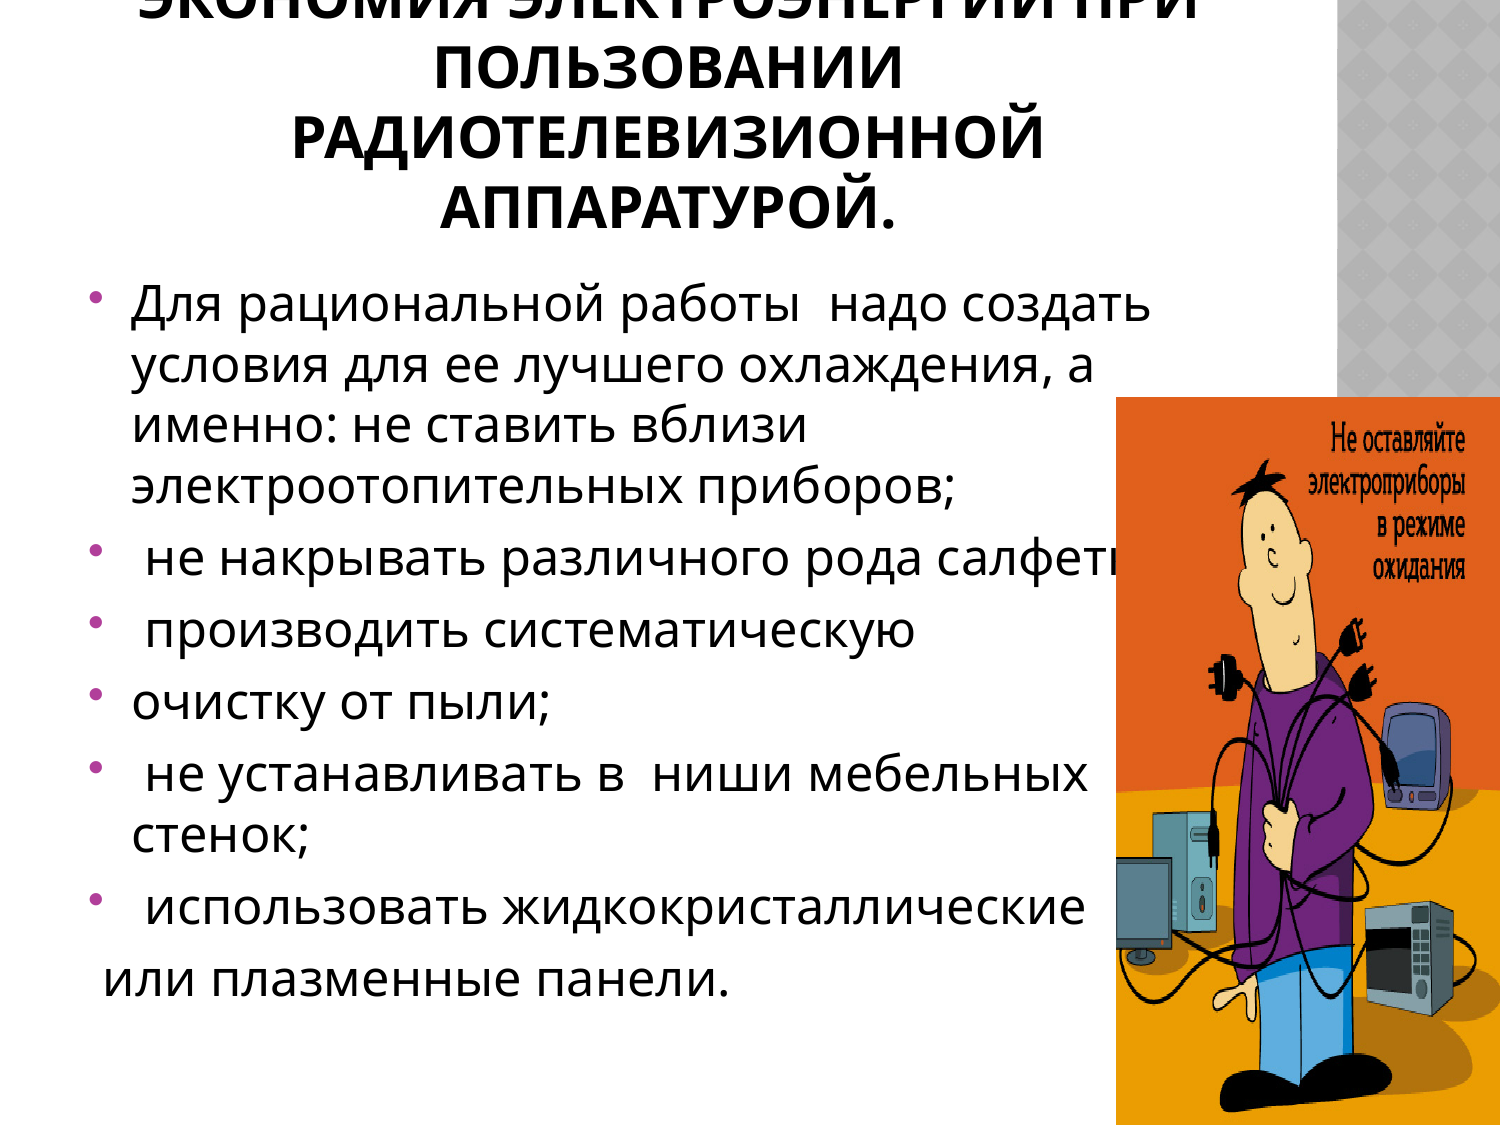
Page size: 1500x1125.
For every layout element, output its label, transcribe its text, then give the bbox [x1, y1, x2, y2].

picture [1115, 396, 1500, 1125]
table_cell 3 [1337, 0, 1500, 396]
list Для рациональной работы надо создать условия для ее лучшего охлаждения, а именно: не ставить вблизи электроотопительных приборов; не накрывать различного рода салфетками; производить систематическую очистку от пыли; не устанавливать в ниши мебельных стенок; использовать жидкокристаллические или плазменные панели. [75, 264, 1263, 1059]
title Экономия электроэнергии при пользовании радиотелевизионной аппаратурой. [75, 52, 1263, 240]
